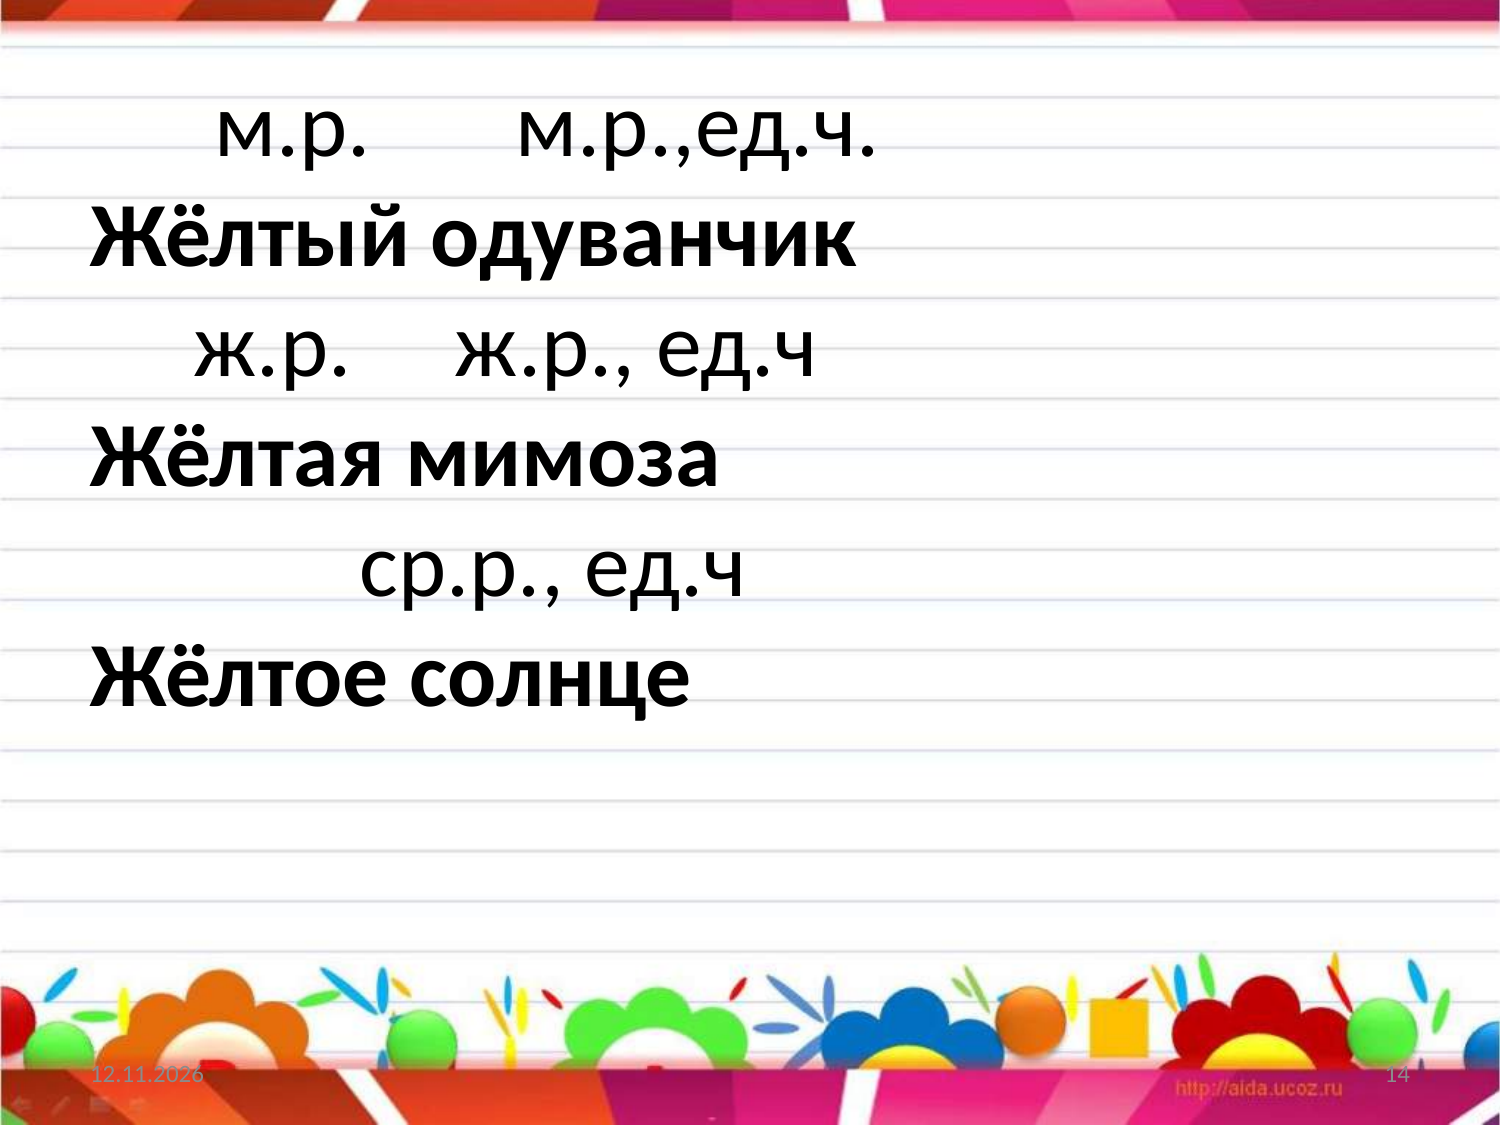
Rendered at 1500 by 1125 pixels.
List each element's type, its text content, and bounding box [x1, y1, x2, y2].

picture [0, 0, 1500, 1125]
title м.р. м.р.,ед.ч. Жёлтый одуванчик ж.р. ж.р., ед.ч Жёлтая мимоза ср.р., ед.ч Жёлтое солнце [74, 44, 1426, 965]
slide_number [75, 1042, 425, 1103]
slide_number 14 [1074, 1042, 1425, 1103]
